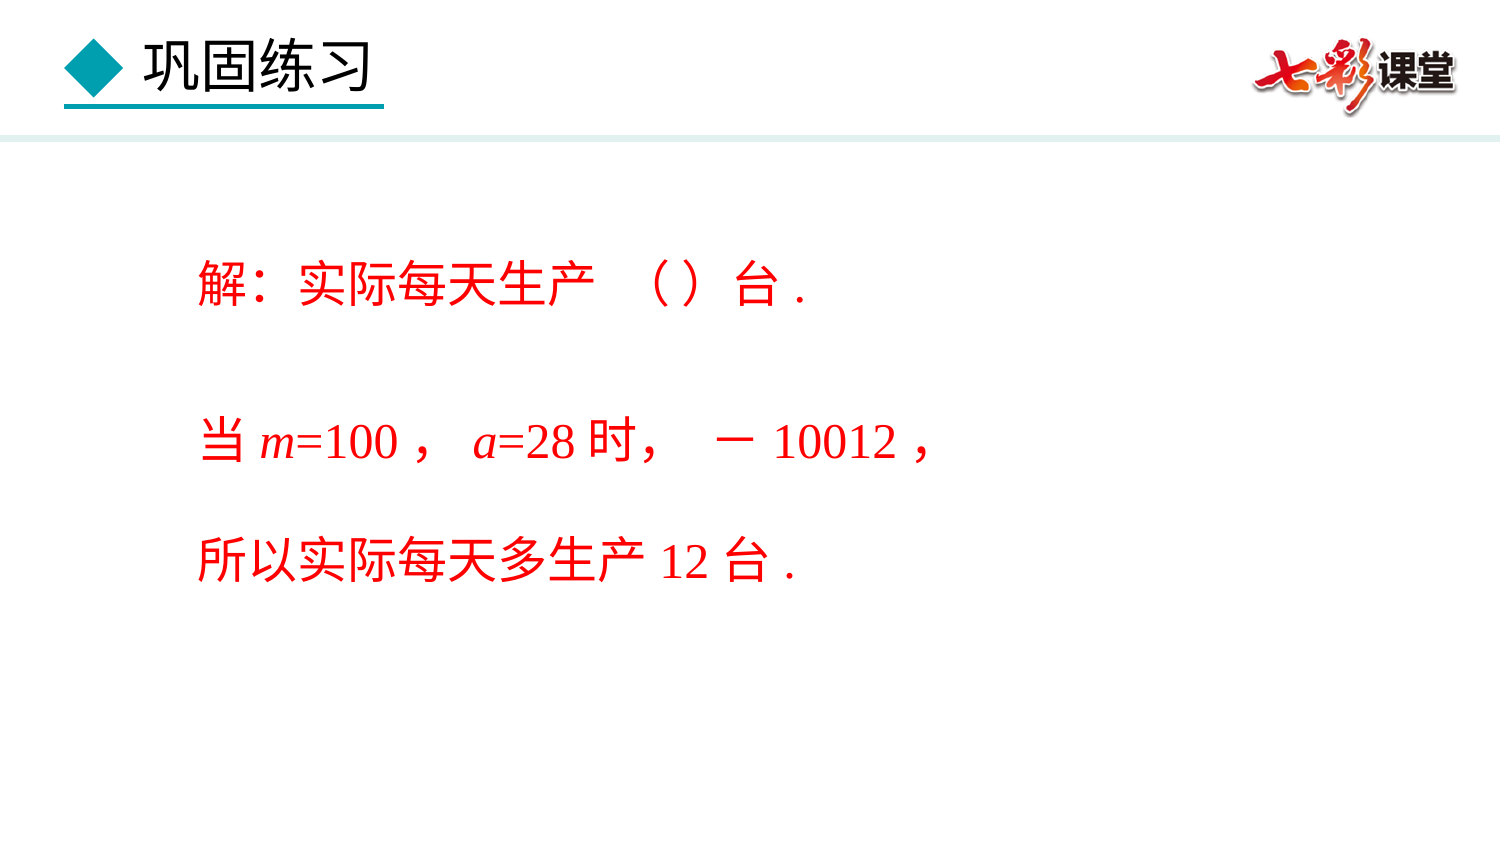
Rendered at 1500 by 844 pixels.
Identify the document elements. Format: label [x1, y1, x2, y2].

picture [1249, 32, 1461, 118]
